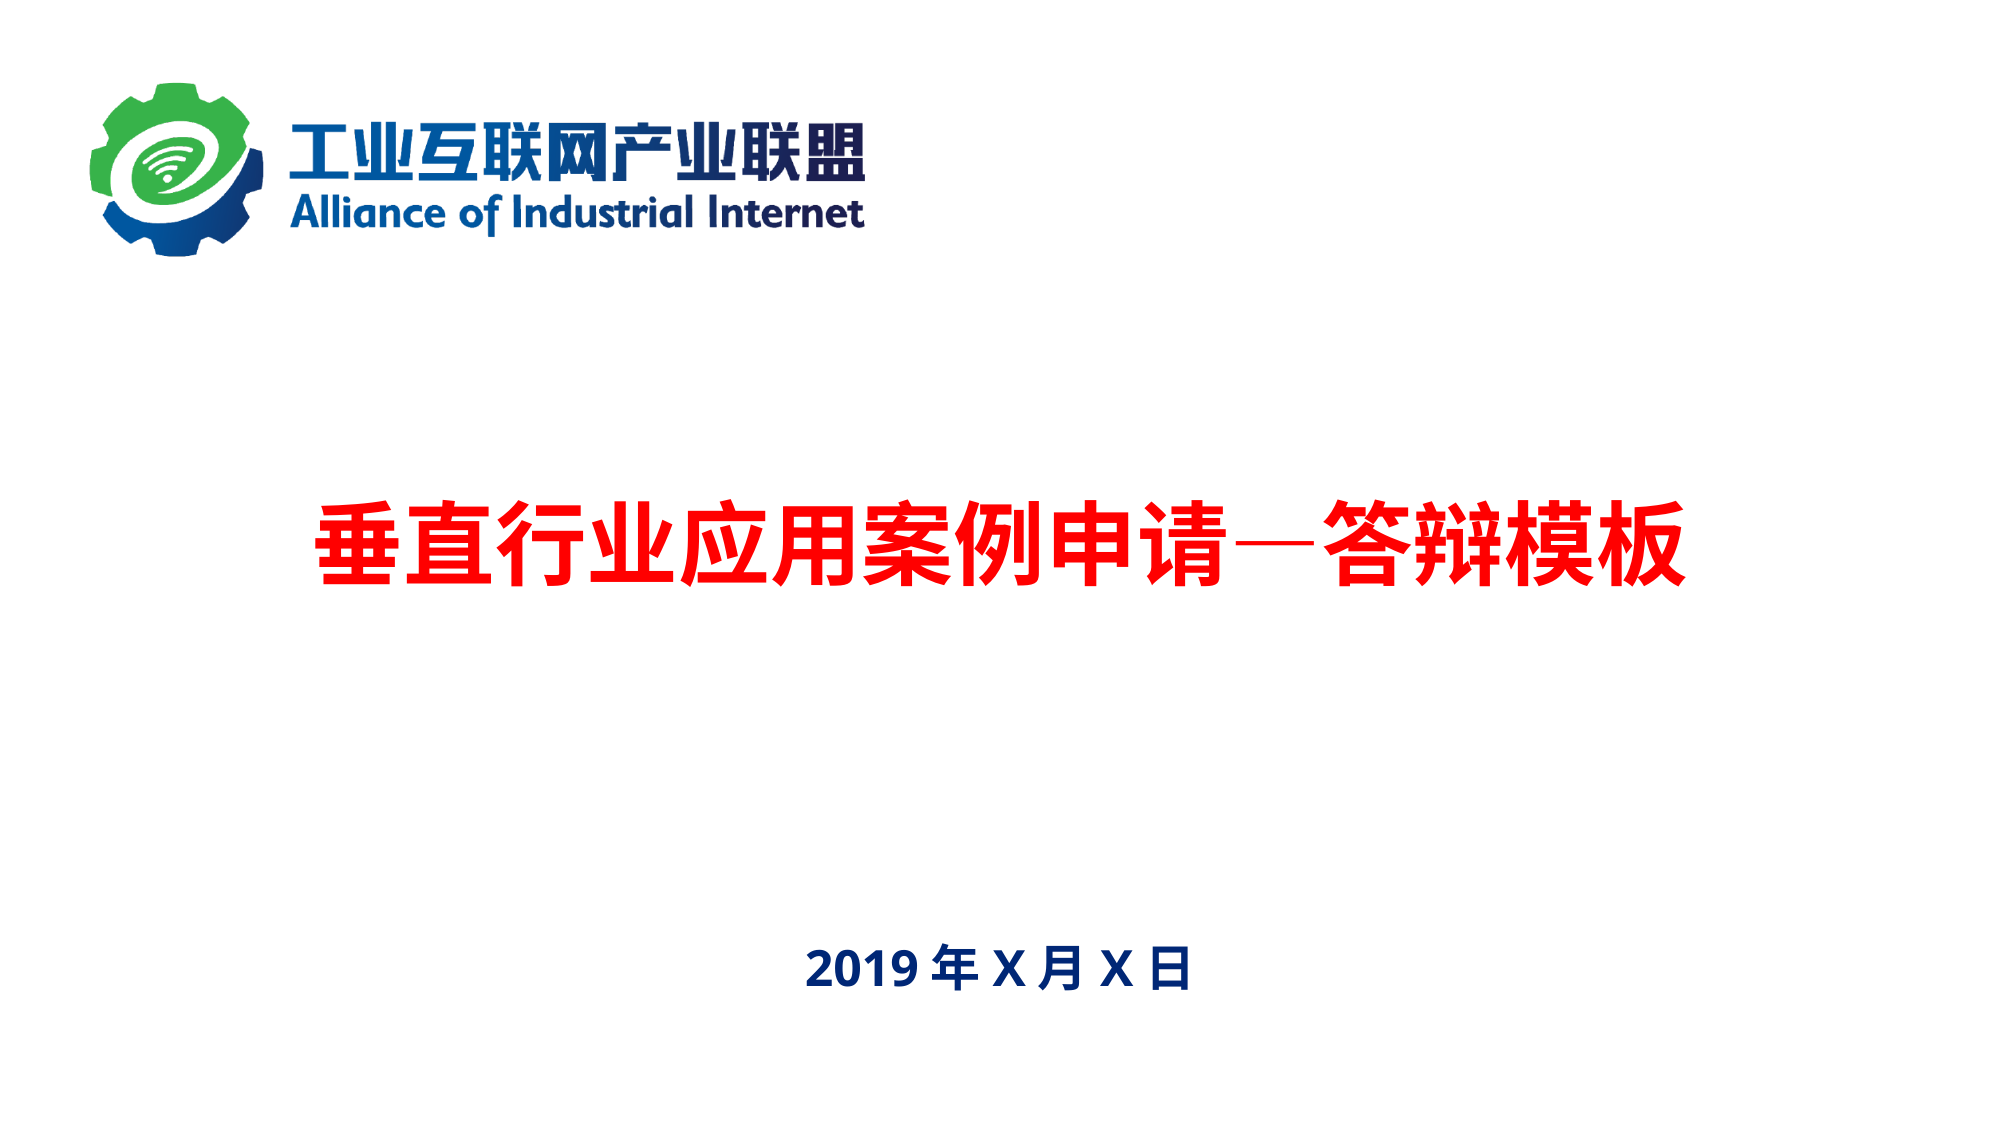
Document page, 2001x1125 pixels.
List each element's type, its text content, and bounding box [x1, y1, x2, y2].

picture [54, 50, 907, 287]
text_box 2019年X月X日 [0, 916, 2000, 1063]
text_box 垂直行业应用案例申请—答辩模板 [0, 479, 2000, 605]
